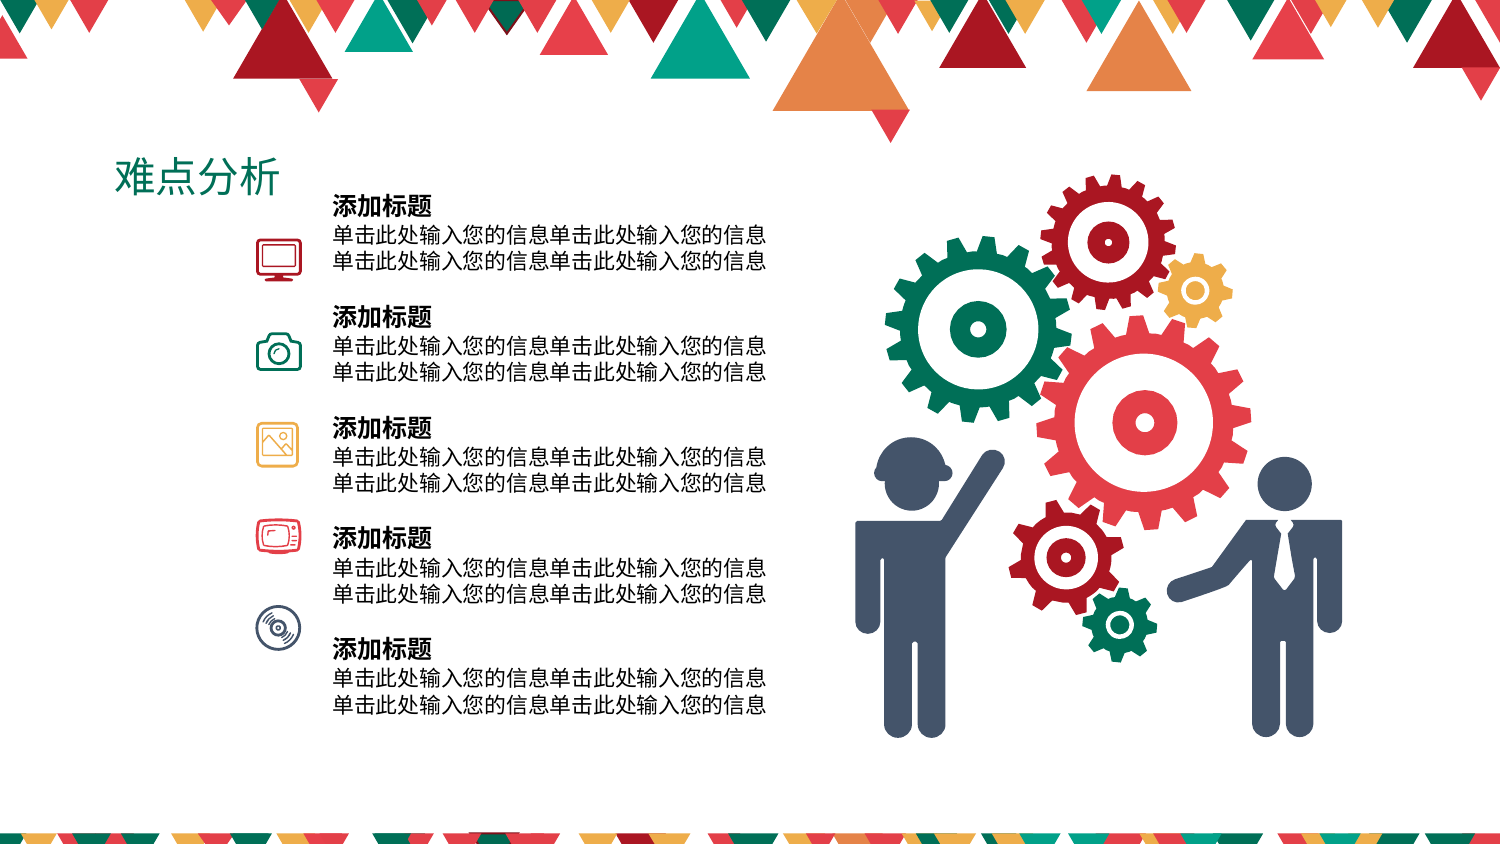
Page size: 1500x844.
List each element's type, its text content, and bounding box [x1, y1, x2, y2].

text_box 难点分析 [99, 142, 297, 208]
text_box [256, 421, 299, 468]
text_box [317, 292, 799, 394]
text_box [855, 174, 1343, 738]
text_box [255, 518, 302, 555]
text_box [256, 332, 302, 371]
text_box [317, 403, 799, 505]
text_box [255, 238, 302, 282]
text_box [317, 625, 799, 726]
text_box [317, 181, 799, 283]
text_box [255, 604, 302, 651]
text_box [317, 514, 799, 616]
